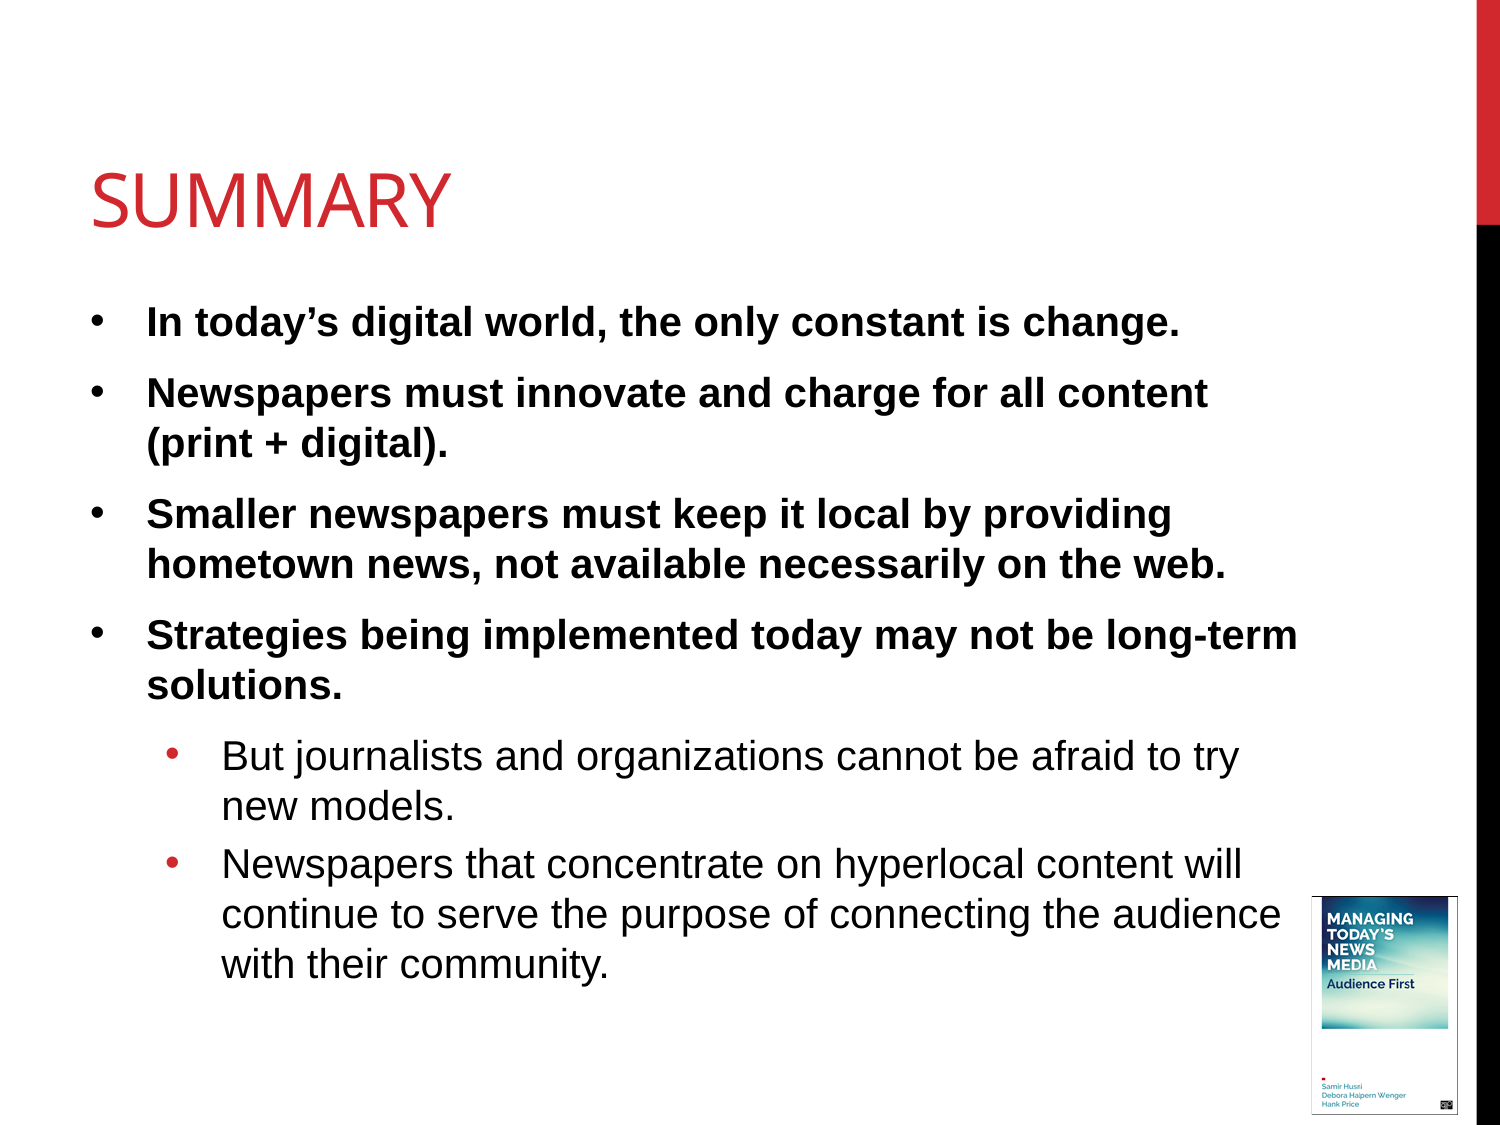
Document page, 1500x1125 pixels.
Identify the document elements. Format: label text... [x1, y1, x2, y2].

picture [1311, 896, 1458, 1115]
list In today’s digital world, the only constant is change. Newspapers must innovate and charge for all content (print + digital). Smaller newspapers must keep it local by providing hometown news, not available necessarily on the web. Strategies being implemented today may not be long-term solutions. But journalists and organizations cannot be afraid to try new models. Newspapers that concentrate on hyperlocal content will continue to serve the purpose of connecting the audience with their community. [75, 287, 1325, 1005]
title summary [75, 25, 1025, 250]
